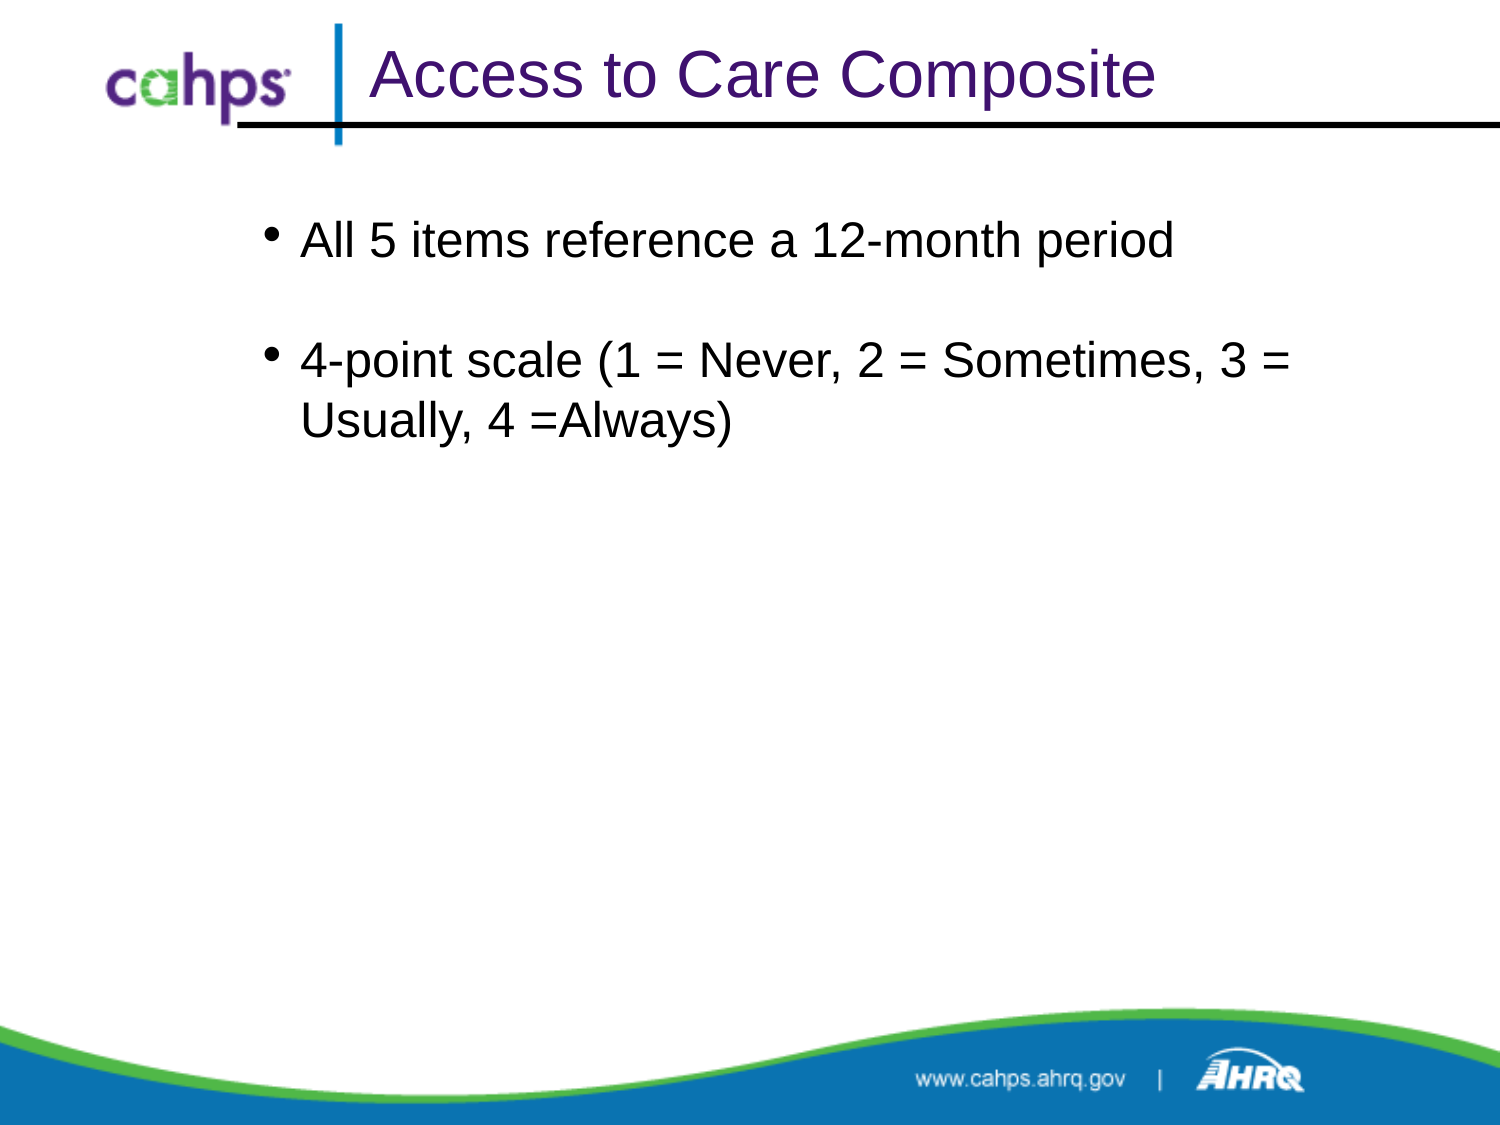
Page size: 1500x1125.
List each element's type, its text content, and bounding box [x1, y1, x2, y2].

title Access to Care Composite [354, 24, 1335, 127]
list All 5 items reference a 12-month period 4-point scale (1 = Never, 2 = Sometimes, 3 = Usually, 4 =Always) [262, 149, 1475, 1075]
picture [0, 7, 1500, 1125]
